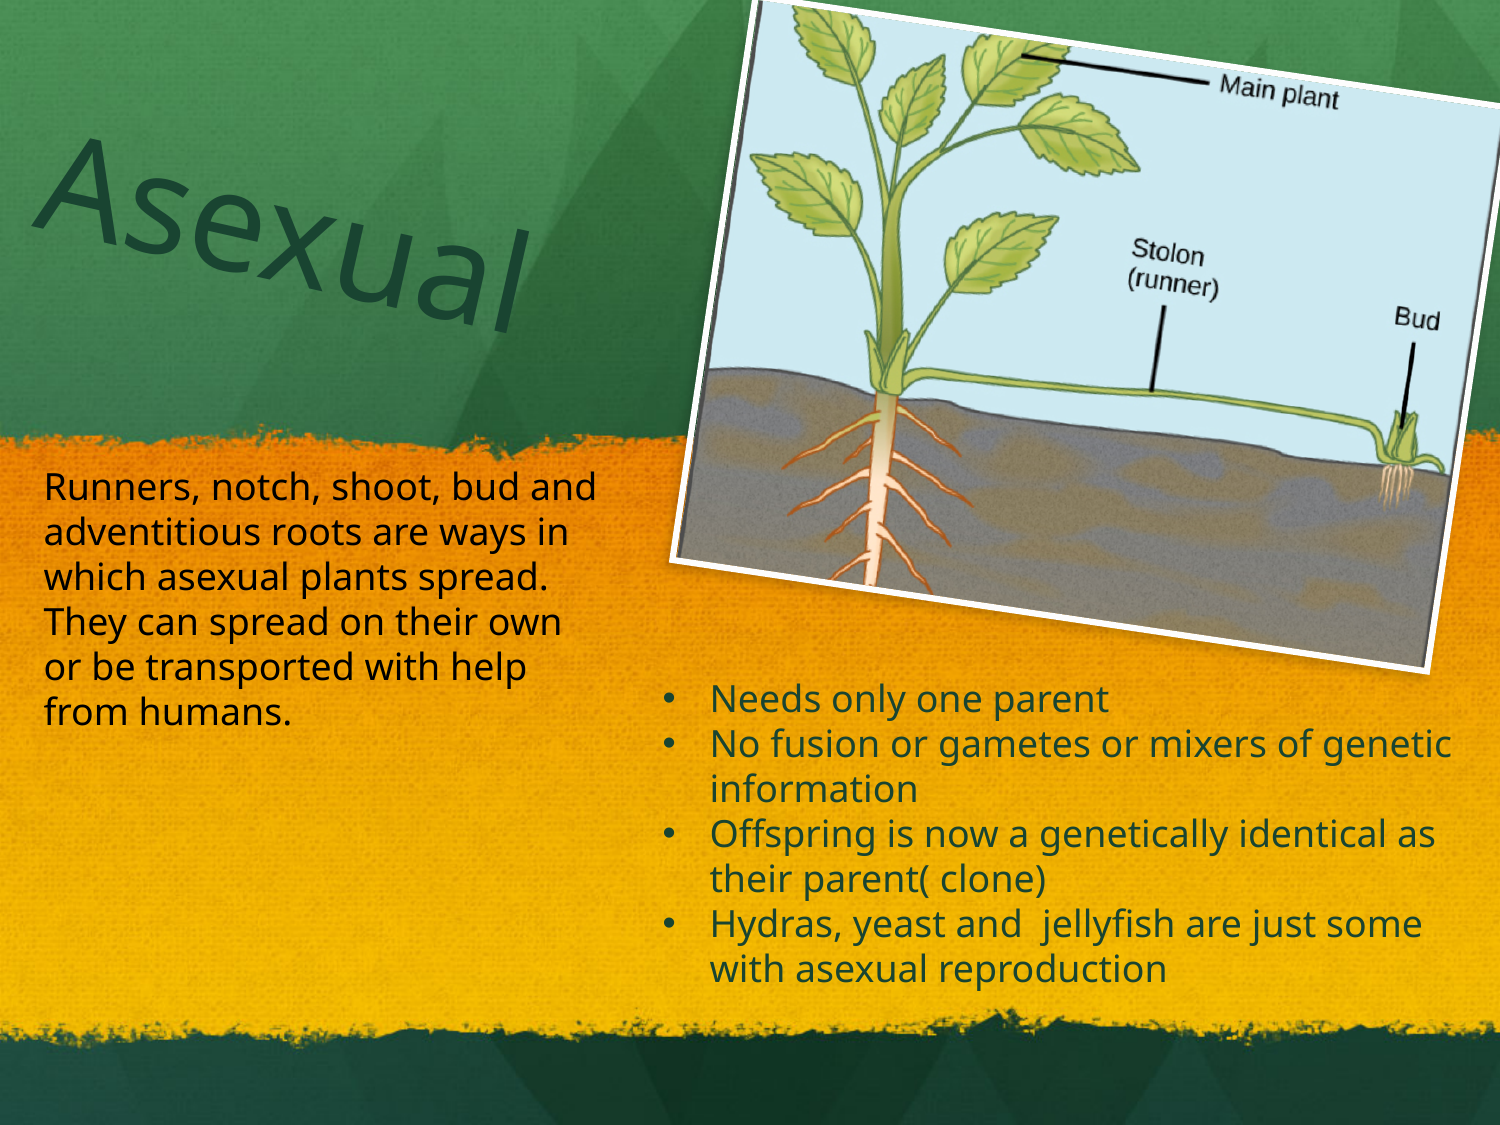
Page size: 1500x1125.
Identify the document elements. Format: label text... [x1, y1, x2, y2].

text_box Runners, notch, shoot, bud and adventitious roots are ways in which asexual plants spread. They can spread on their own or be transported with help from humans. [28, 455, 619, 741]
picture [0, 0, 1500, 1125]
title Asexual [9, 22, 645, 389]
subtitle Needs only one parent No fusion or gametes or mixers of genetic information Offspring is now a genetically identical as their parent( clone) Hydras, yeast and jellyfish are just some with asexual reproduction [647, 667, 1500, 1007]
